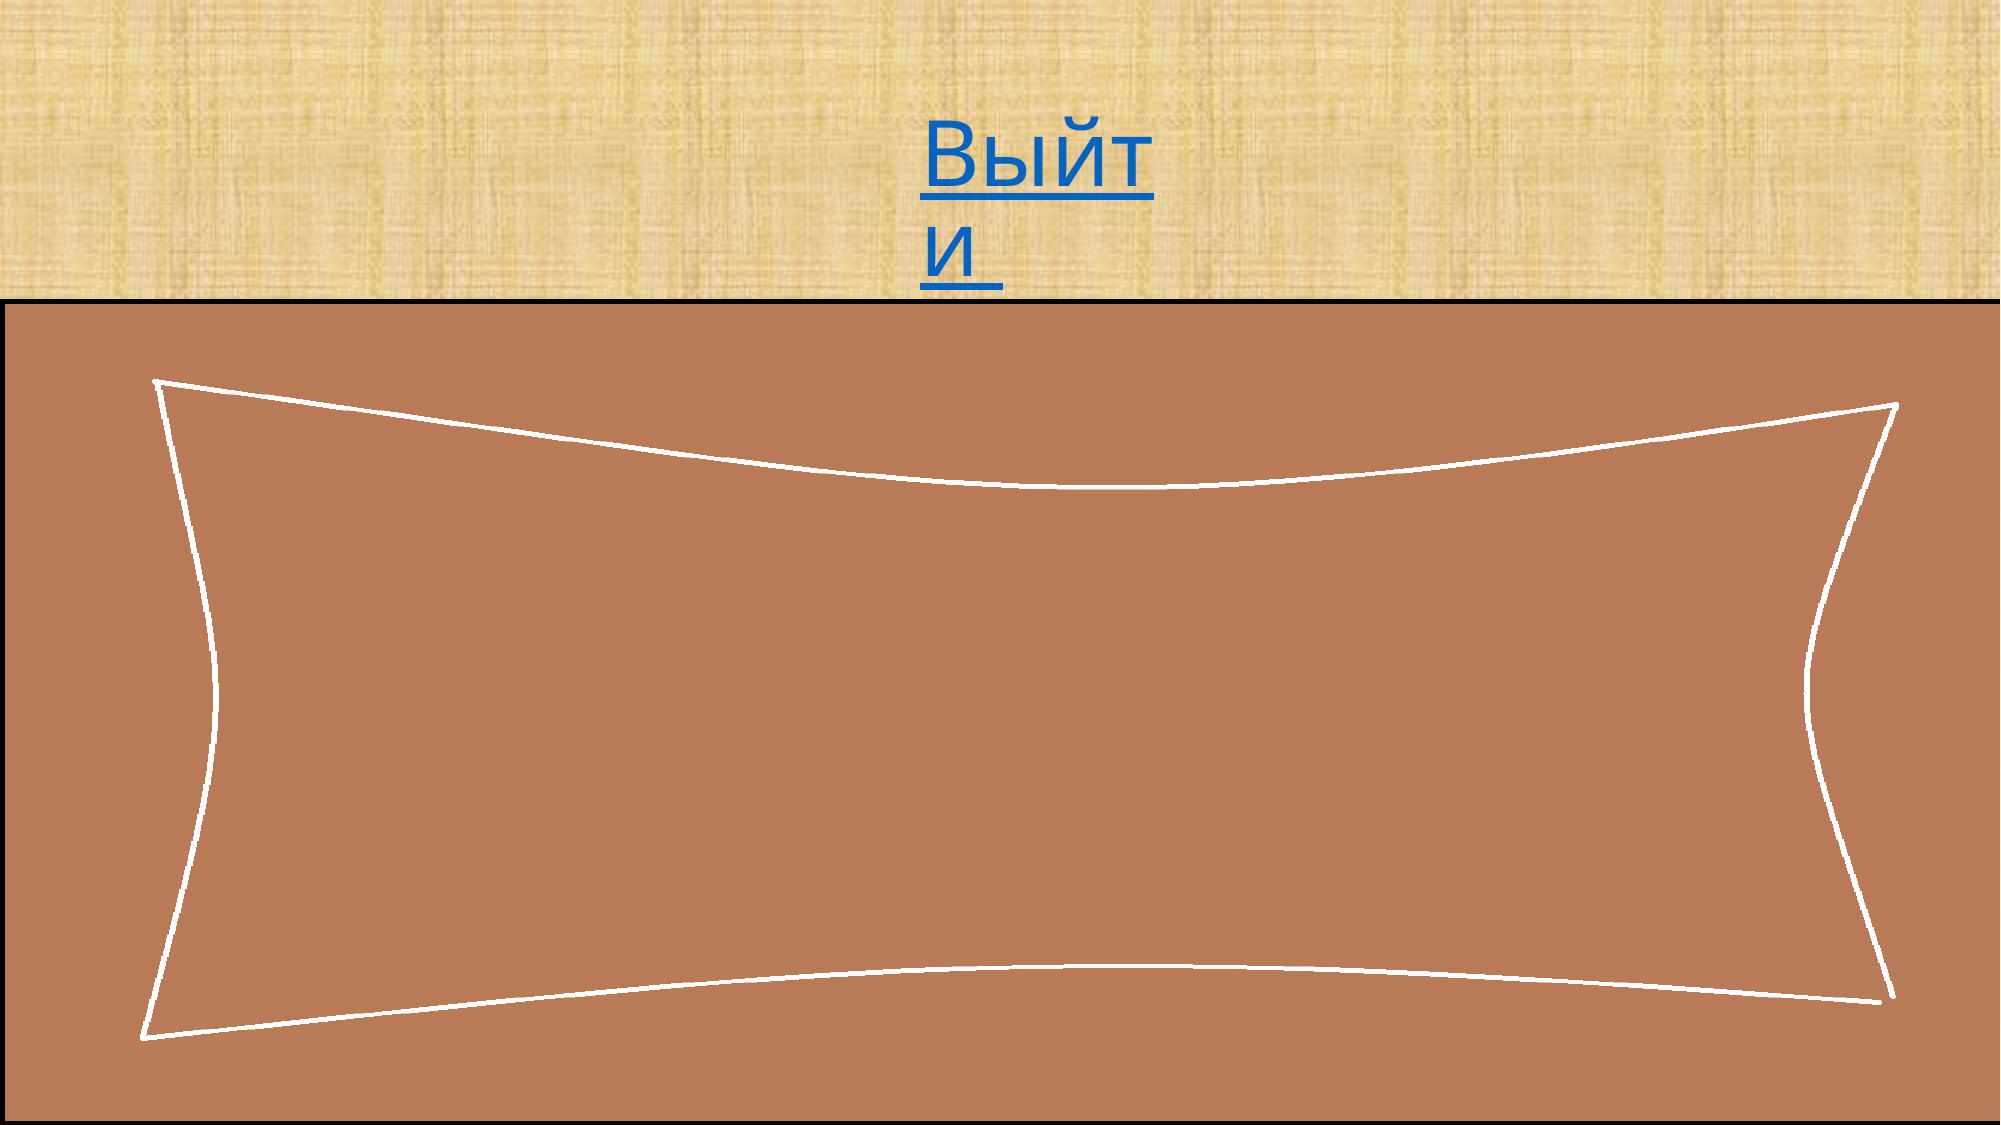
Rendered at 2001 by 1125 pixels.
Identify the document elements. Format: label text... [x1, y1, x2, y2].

title Выйти [905, 43, 1212, 262]
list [0, 299, 2000, 1125]
picture [0, 0, 2001, 1125]
